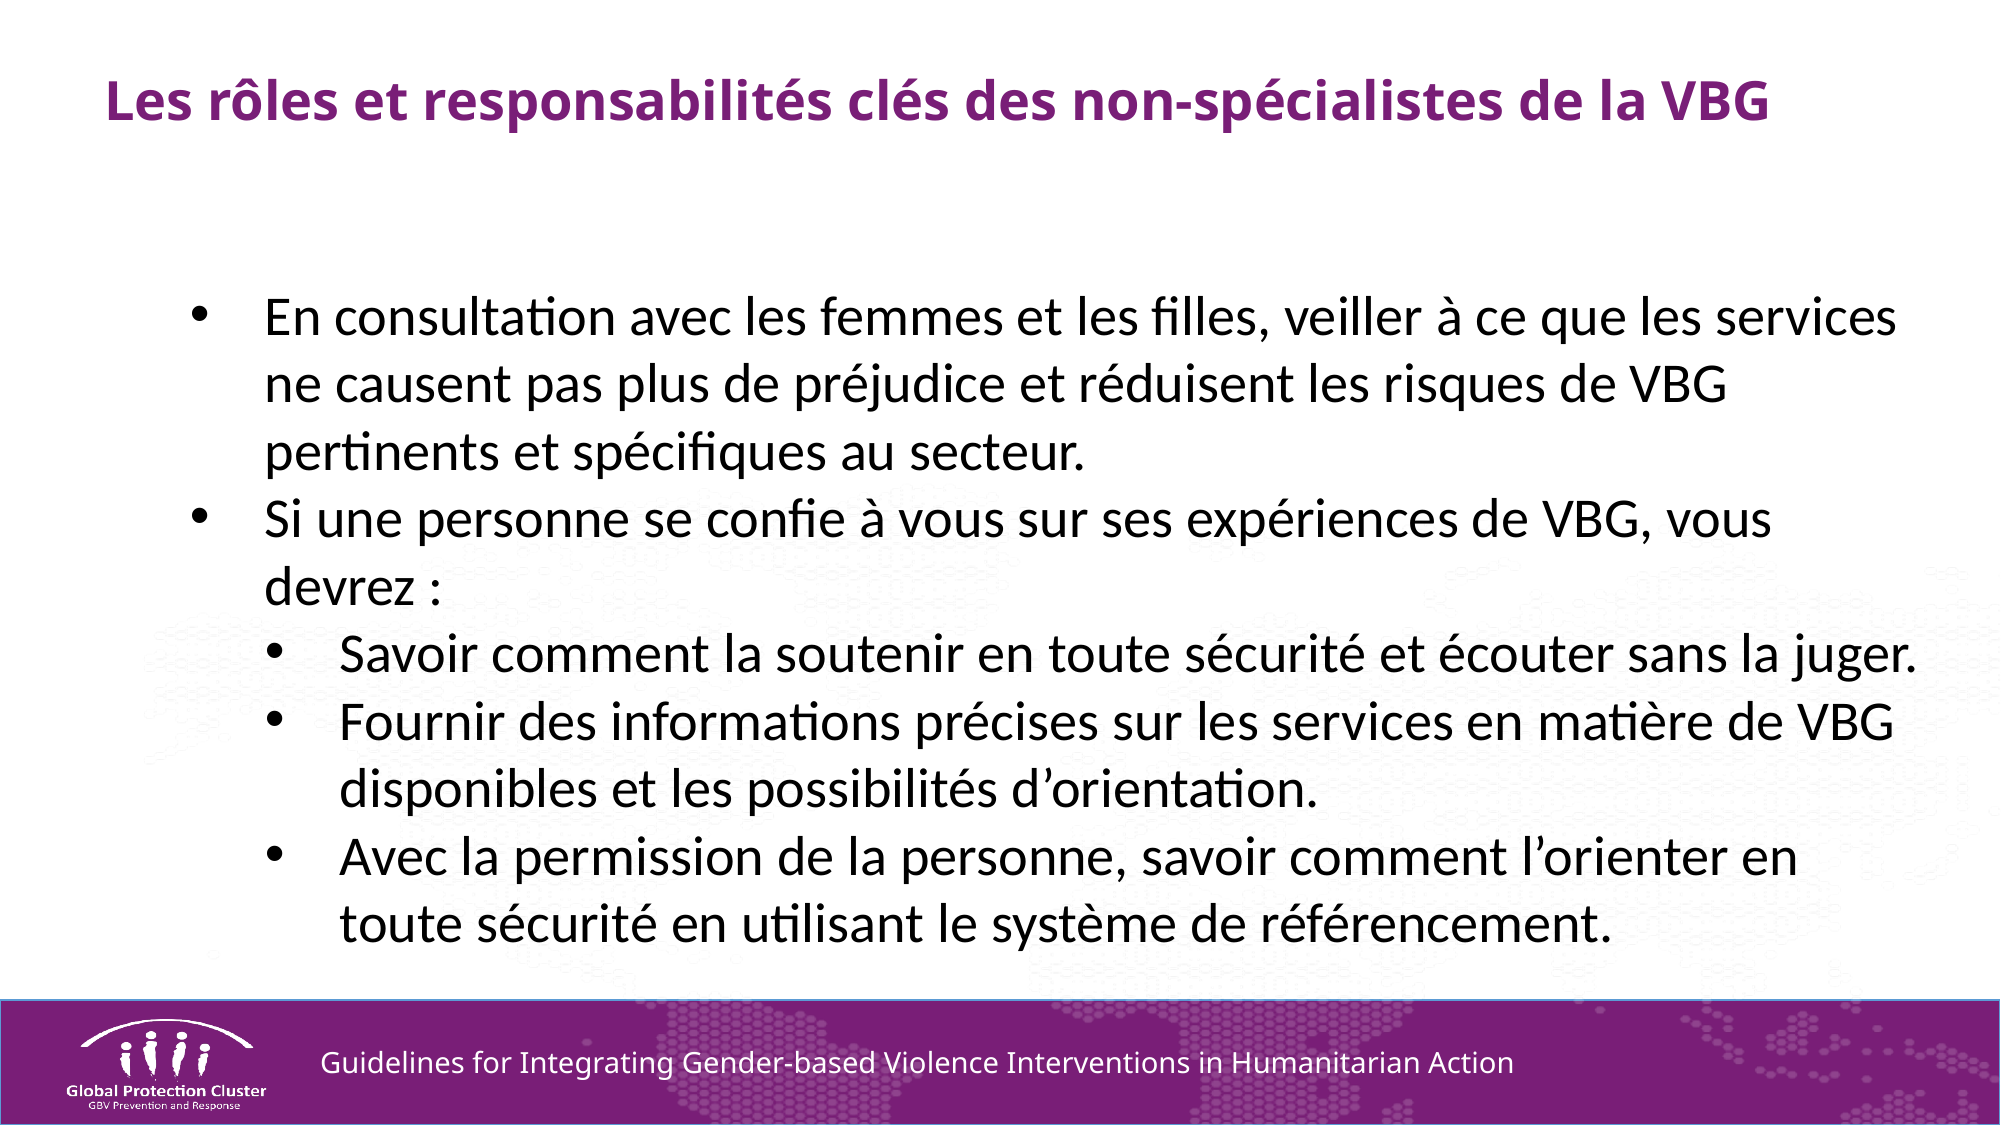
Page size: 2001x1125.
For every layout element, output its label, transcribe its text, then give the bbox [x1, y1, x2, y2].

title Les rôles et responsabilités clés des non-spécialistes de la VBG [89, 66, 1796, 200]
picture [56, 254, 2001, 1125]
text_box En consultation avec les femmes et les filles, veiller à ce que les services ne causent pas plus de préjudice et réduisent les risques de VBG pertinents et spécifiques au secteur. Si une personne se confie à vous sur ses expériences de VBG, vous devrez : Savoir comment la soutenir en toute sécurité et écouter sans la juger. Fournir des informations précises sur les services en matière de VBG disponibles et les possibilités d’orientation. Avec la permission de la personne, savoir comment l’orienter en toute sécurité en utilisant le système de référencement. [175, 271, 1947, 962]
